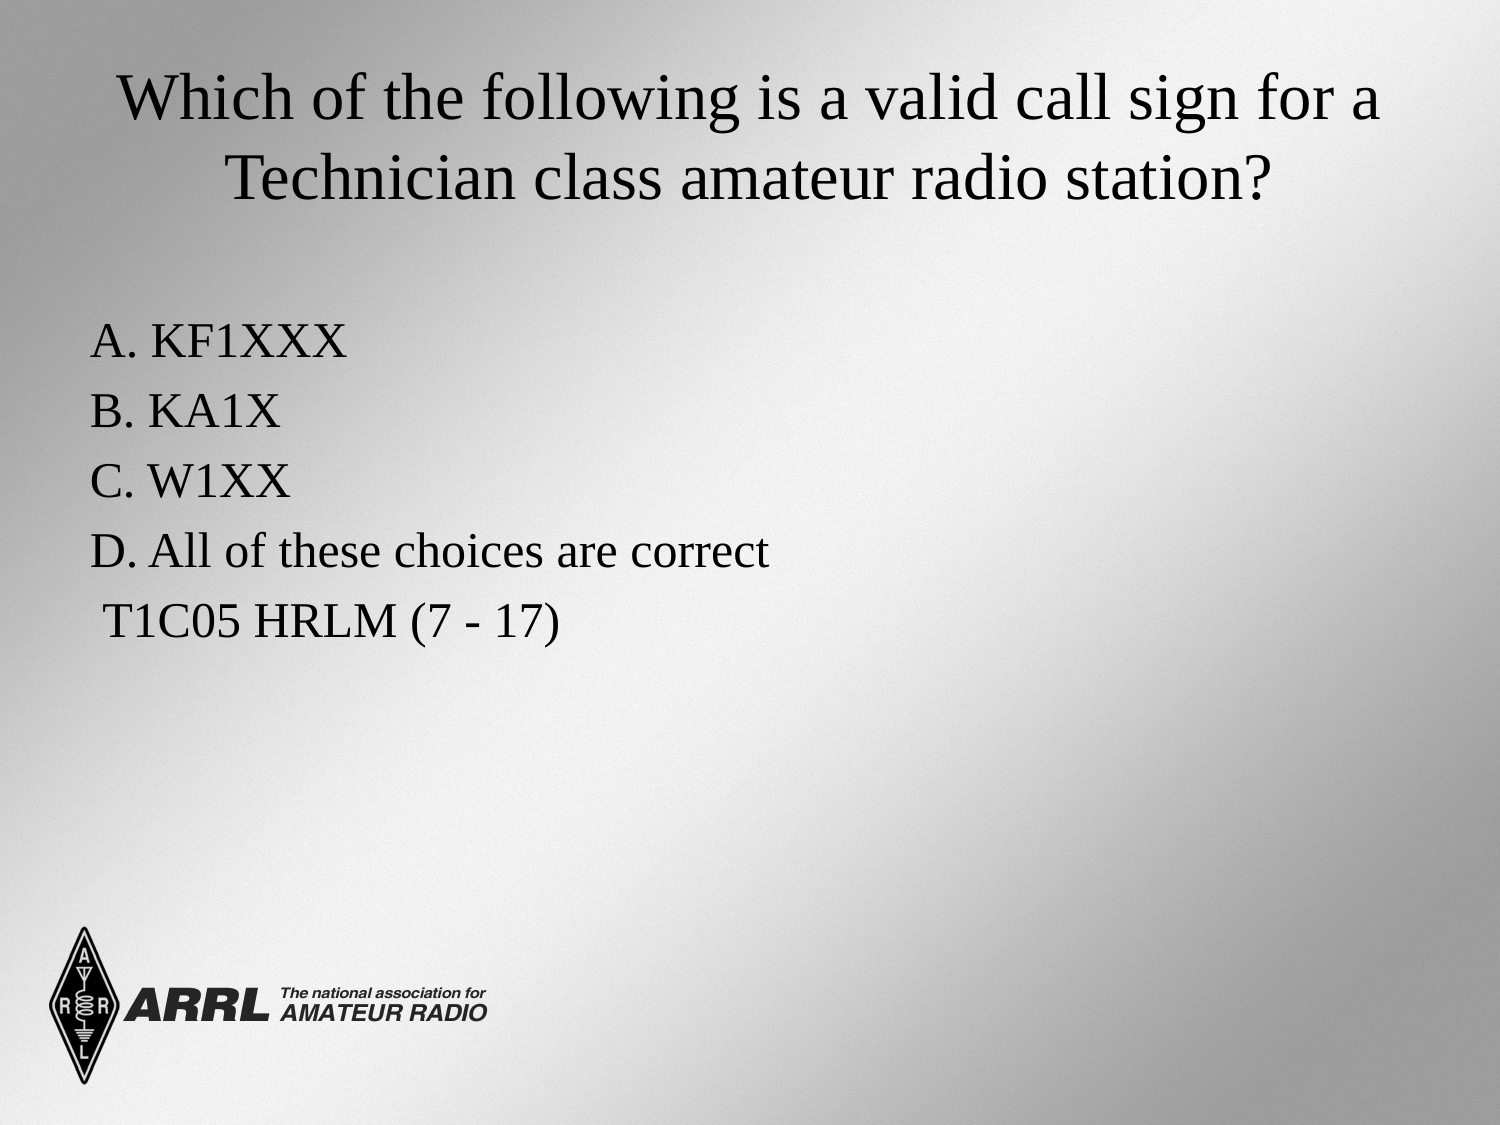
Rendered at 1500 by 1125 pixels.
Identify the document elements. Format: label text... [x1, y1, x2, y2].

picture [0, 0, 1500, 1125]
title Which of the following is a valid call sign for a Technician class amateur radio station? [75, 45, 1425, 233]
list A. KF1XXX B. KA1X C. W1XX D. All of these choices are correct T1C05 HRLM (7 - 17) [75, 299, 1425, 1005]
